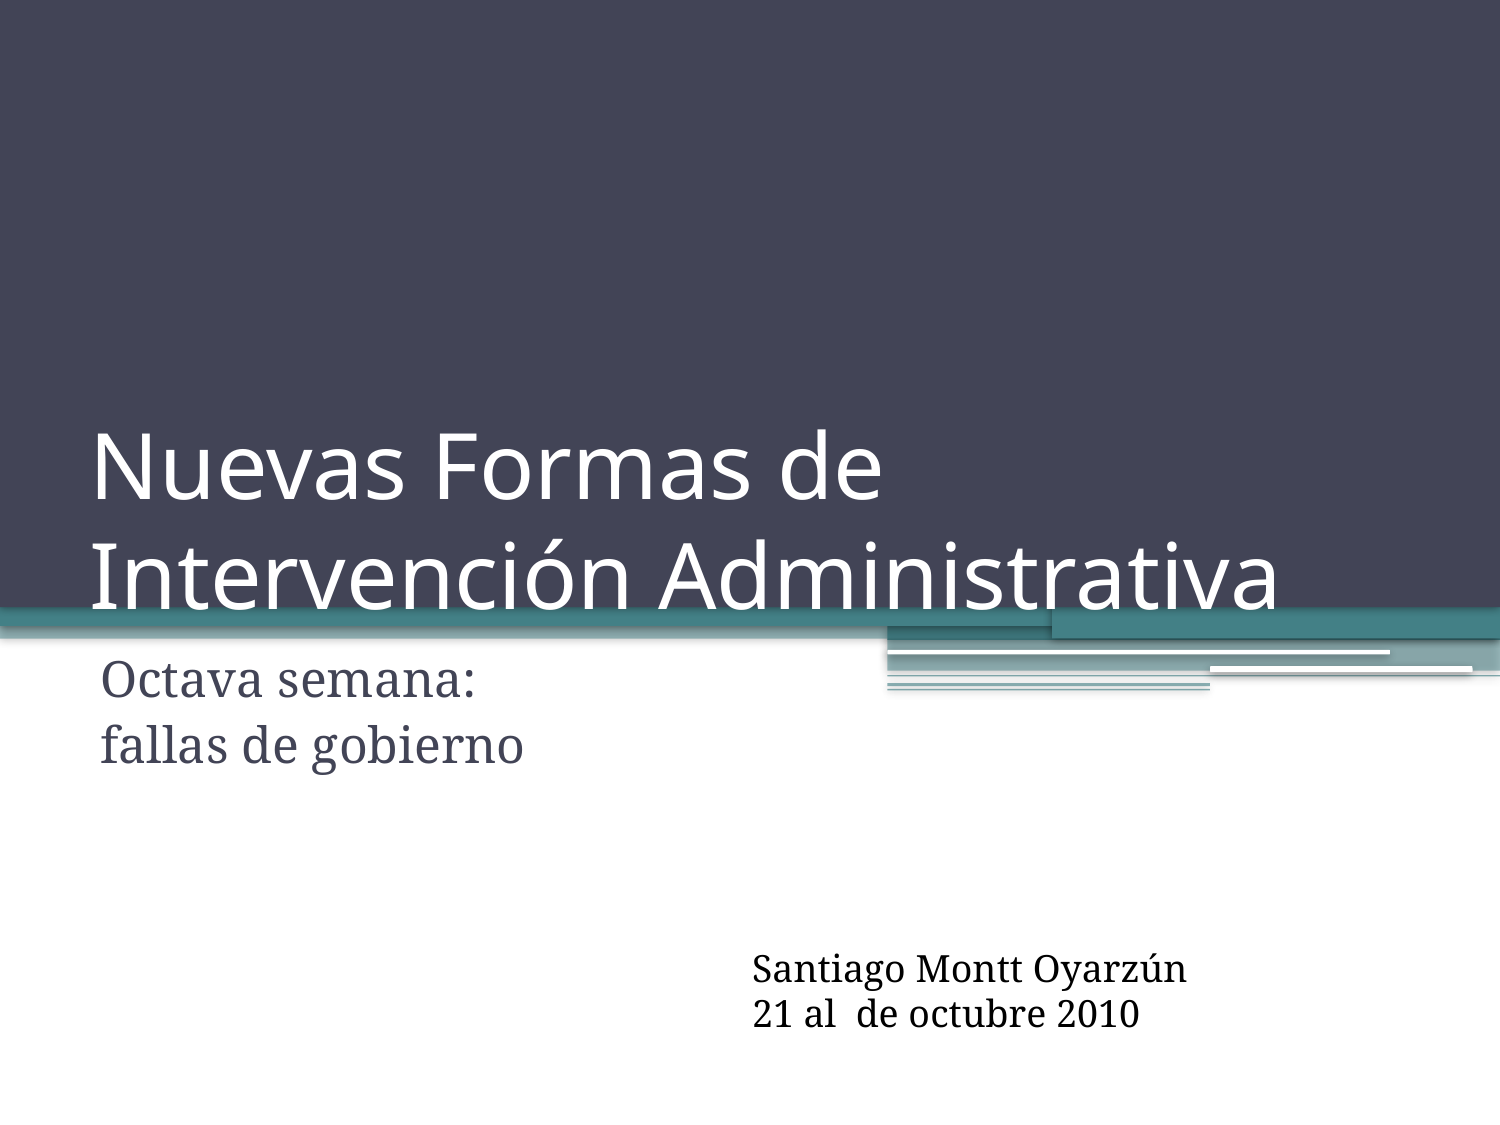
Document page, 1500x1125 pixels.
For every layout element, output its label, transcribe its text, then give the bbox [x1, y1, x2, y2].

title Nuevas Formas de Intervención Administrativa [75, 394, 1463, 636]
text_box Santiago Montt Oyarzún 21 al de octubre 2010 [737, 937, 1204, 1043]
subtitle Octava semana: fallas de gobierno [75, 639, 888, 928]
